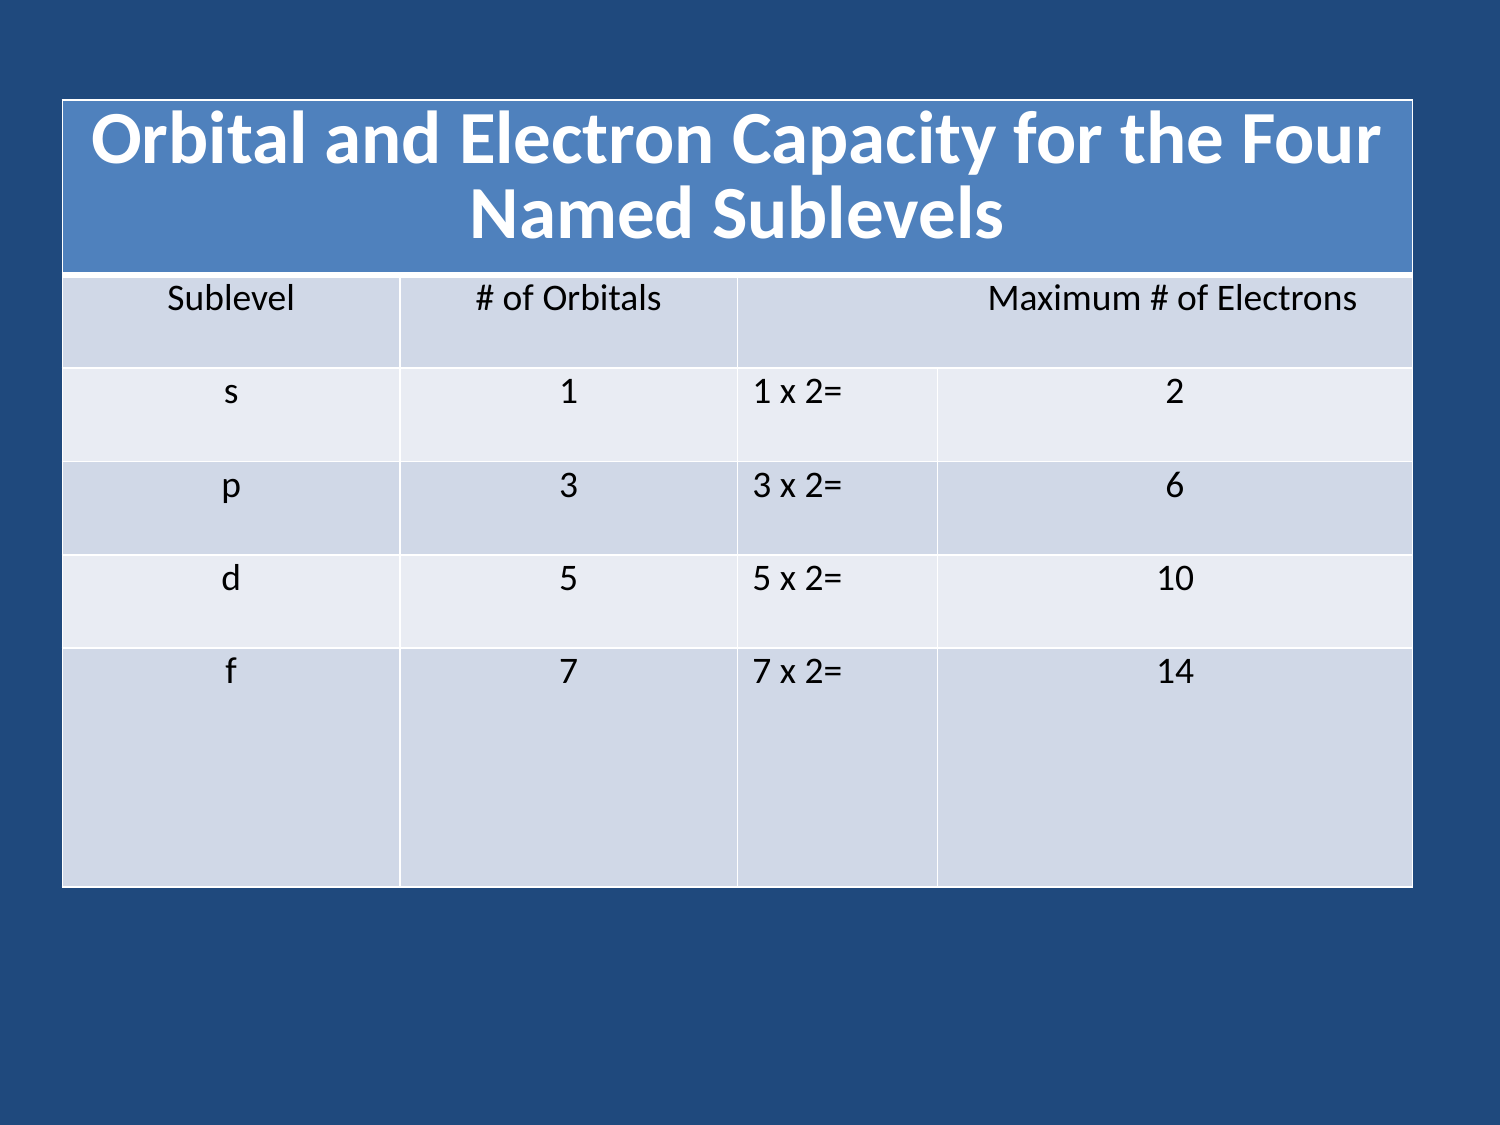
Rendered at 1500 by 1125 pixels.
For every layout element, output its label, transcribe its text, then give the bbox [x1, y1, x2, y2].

table_cell s [63, 369, 399, 461]
table_cell 10 [938, 556, 1412, 647]
table_cell 6 [938, 462, 1412, 554]
table_cell 1 x 2= [738, 369, 937, 461]
table_cell 5 x 2= [738, 556, 937, 647]
table_cell p [63, 462, 399, 554]
table_header Orbital and Electron Capacity for the Four Named Sublevels [63, 101, 1412, 272]
table_cell Sublevel [63, 278, 399, 367]
table_cell f [63, 649, 399, 886]
table_cell 5 [401, 556, 737, 647]
table_cell 7 [401, 649, 737, 886]
table_cell Maximum # of Electrons [738, 278, 1412, 367]
table_cell d [63, 556, 399, 647]
table_cell 1 [401, 369, 737, 461]
table_cell 14 [938, 649, 1412, 886]
table_cell 3 x 2= [738, 462, 937, 554]
table_cell 7 x 2= [738, 649, 937, 886]
table_cell 2 [938, 369, 1412, 461]
table_cell 3 [401, 462, 737, 554]
table_cell # of Orbitals [401, 278, 737, 367]
